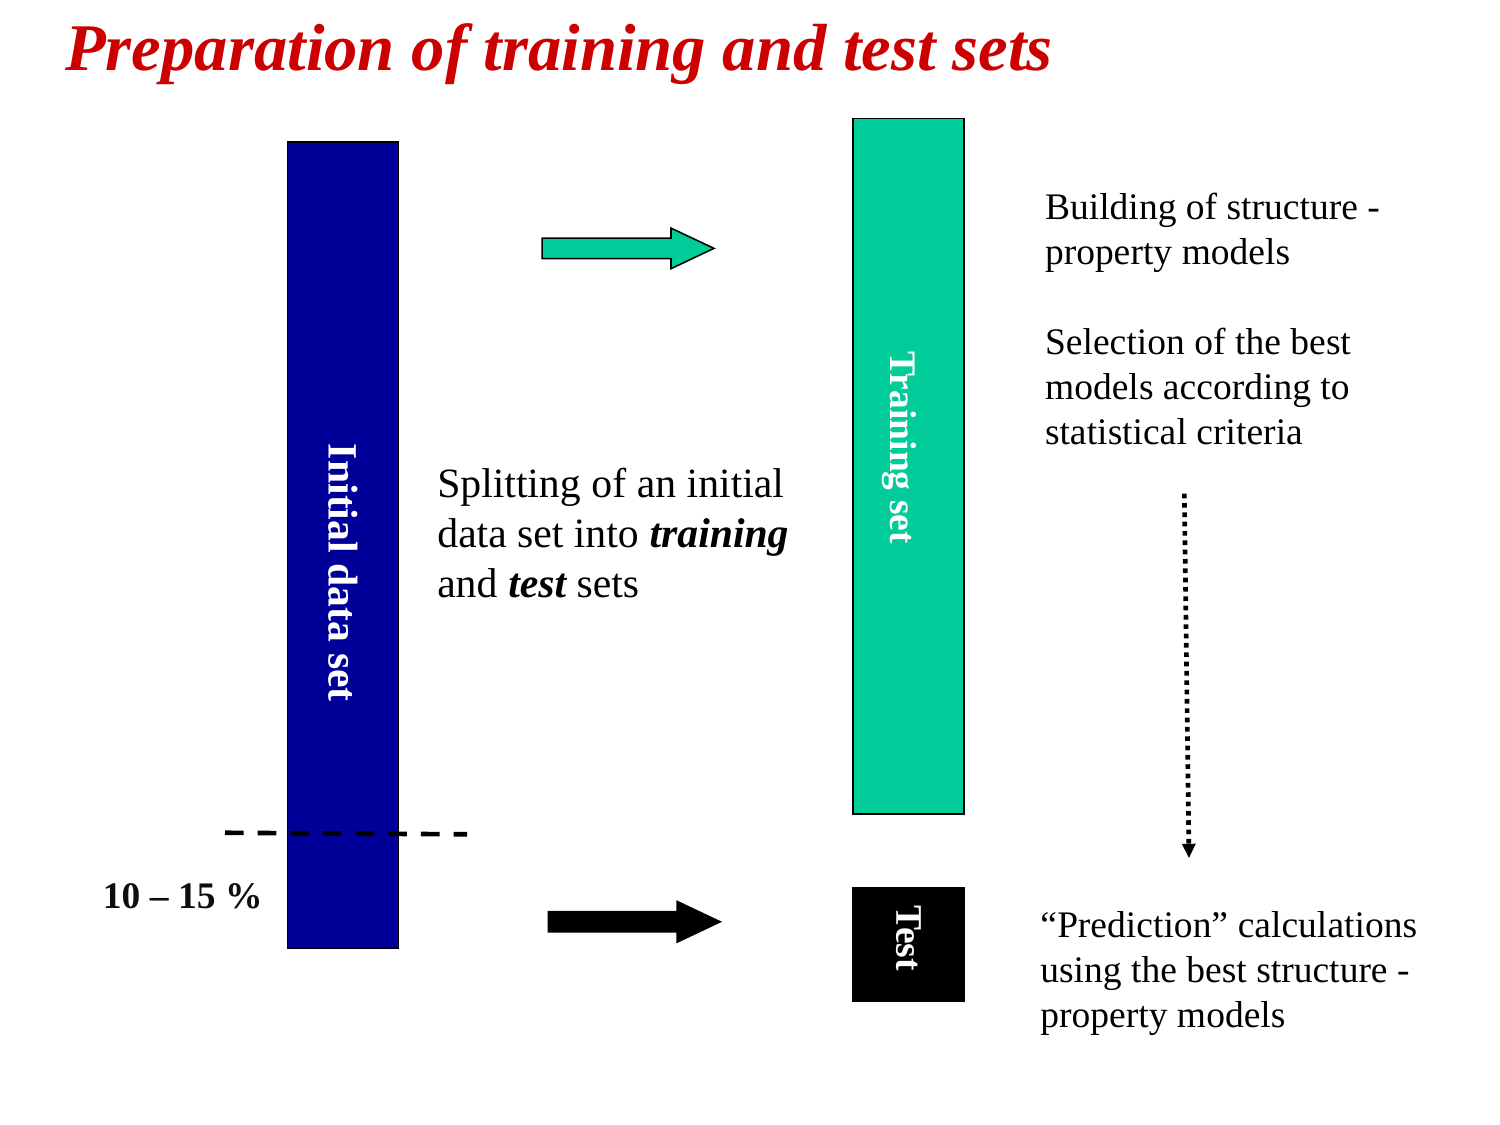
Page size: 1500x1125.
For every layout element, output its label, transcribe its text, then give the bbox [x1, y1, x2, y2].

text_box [422, 118, 965, 1002]
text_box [287, 141, 399, 831]
text_box Building of structure - property models Selection of the best models according to statistical criteria [1030, 174, 1431, 460]
text_box Preparation of training and test sets [49, 0, 1455, 88]
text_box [87, 832, 468, 925]
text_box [1025, 493, 1481, 1043]
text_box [287, 933, 399, 949]
